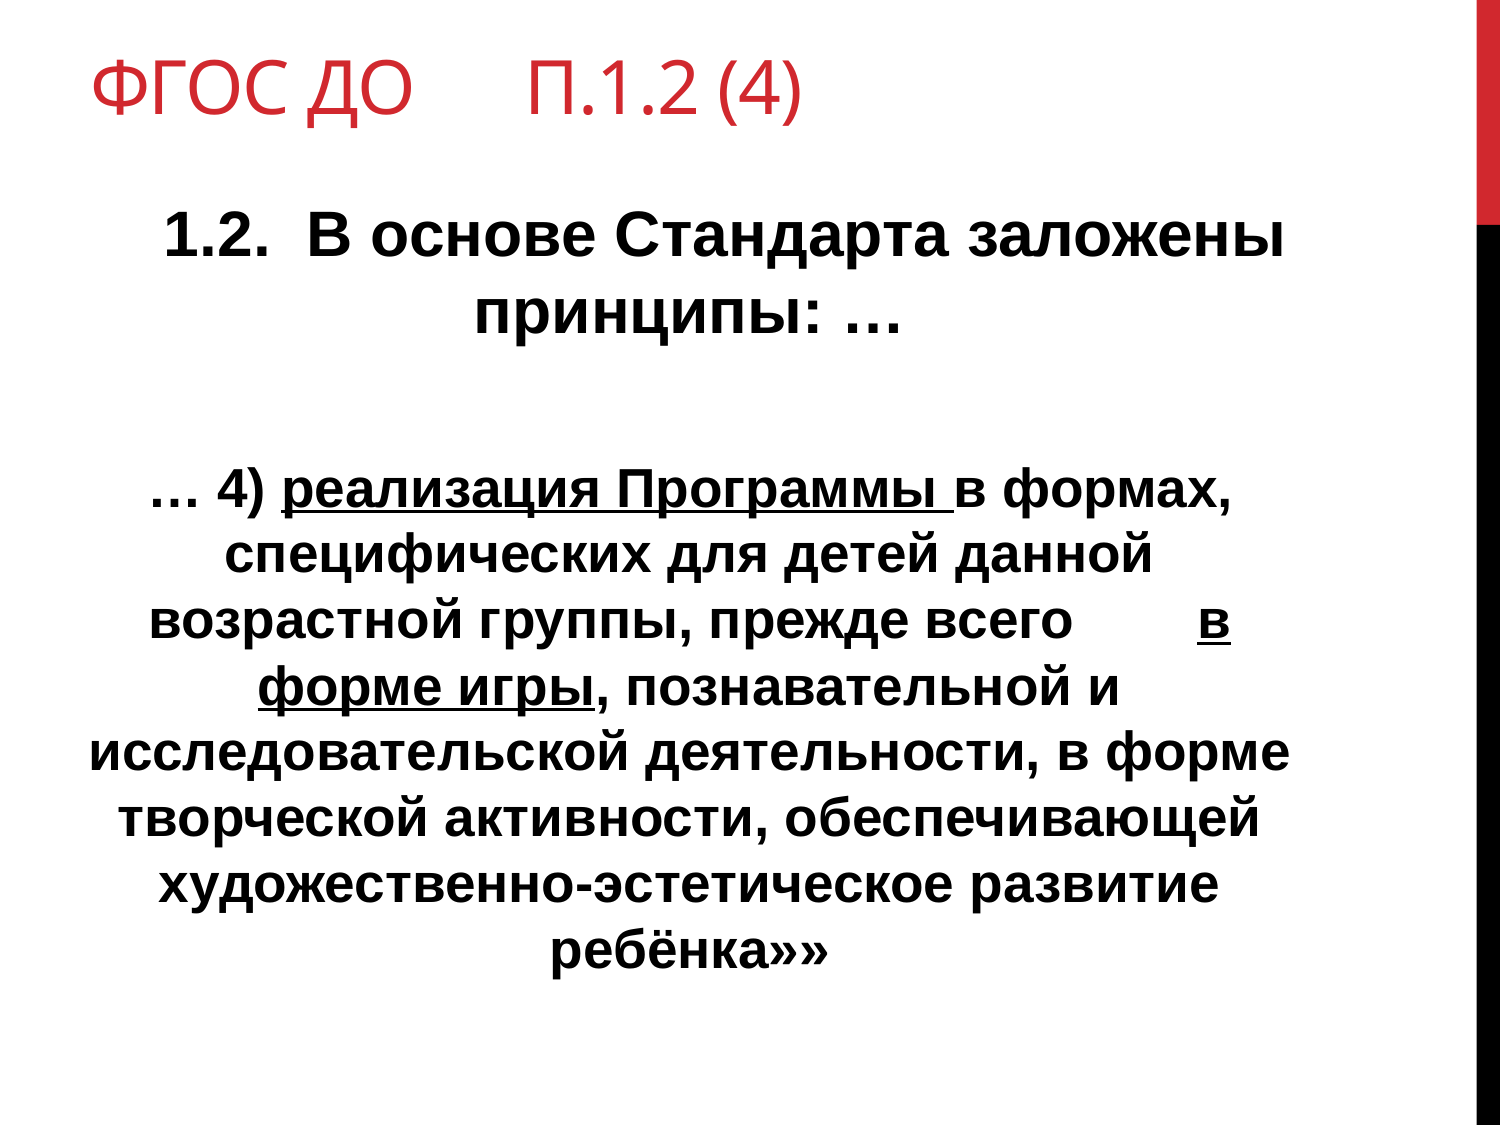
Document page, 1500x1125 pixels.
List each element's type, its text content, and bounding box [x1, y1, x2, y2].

list 1.2. В основе Стандарта заложены принципы: … … 4) реализация Программы в формах, специфических для детей данной возрастной группы, прежде всего в форме игры, познавательной и исследовательской деятельности, в форме творческой активности, обеспечивающей художественно-эстетическое развитие ребёнка»» [64, 184, 1315, 992]
title ФГОС ДО п.1.2 (4) [75, 25, 1025, 138]
